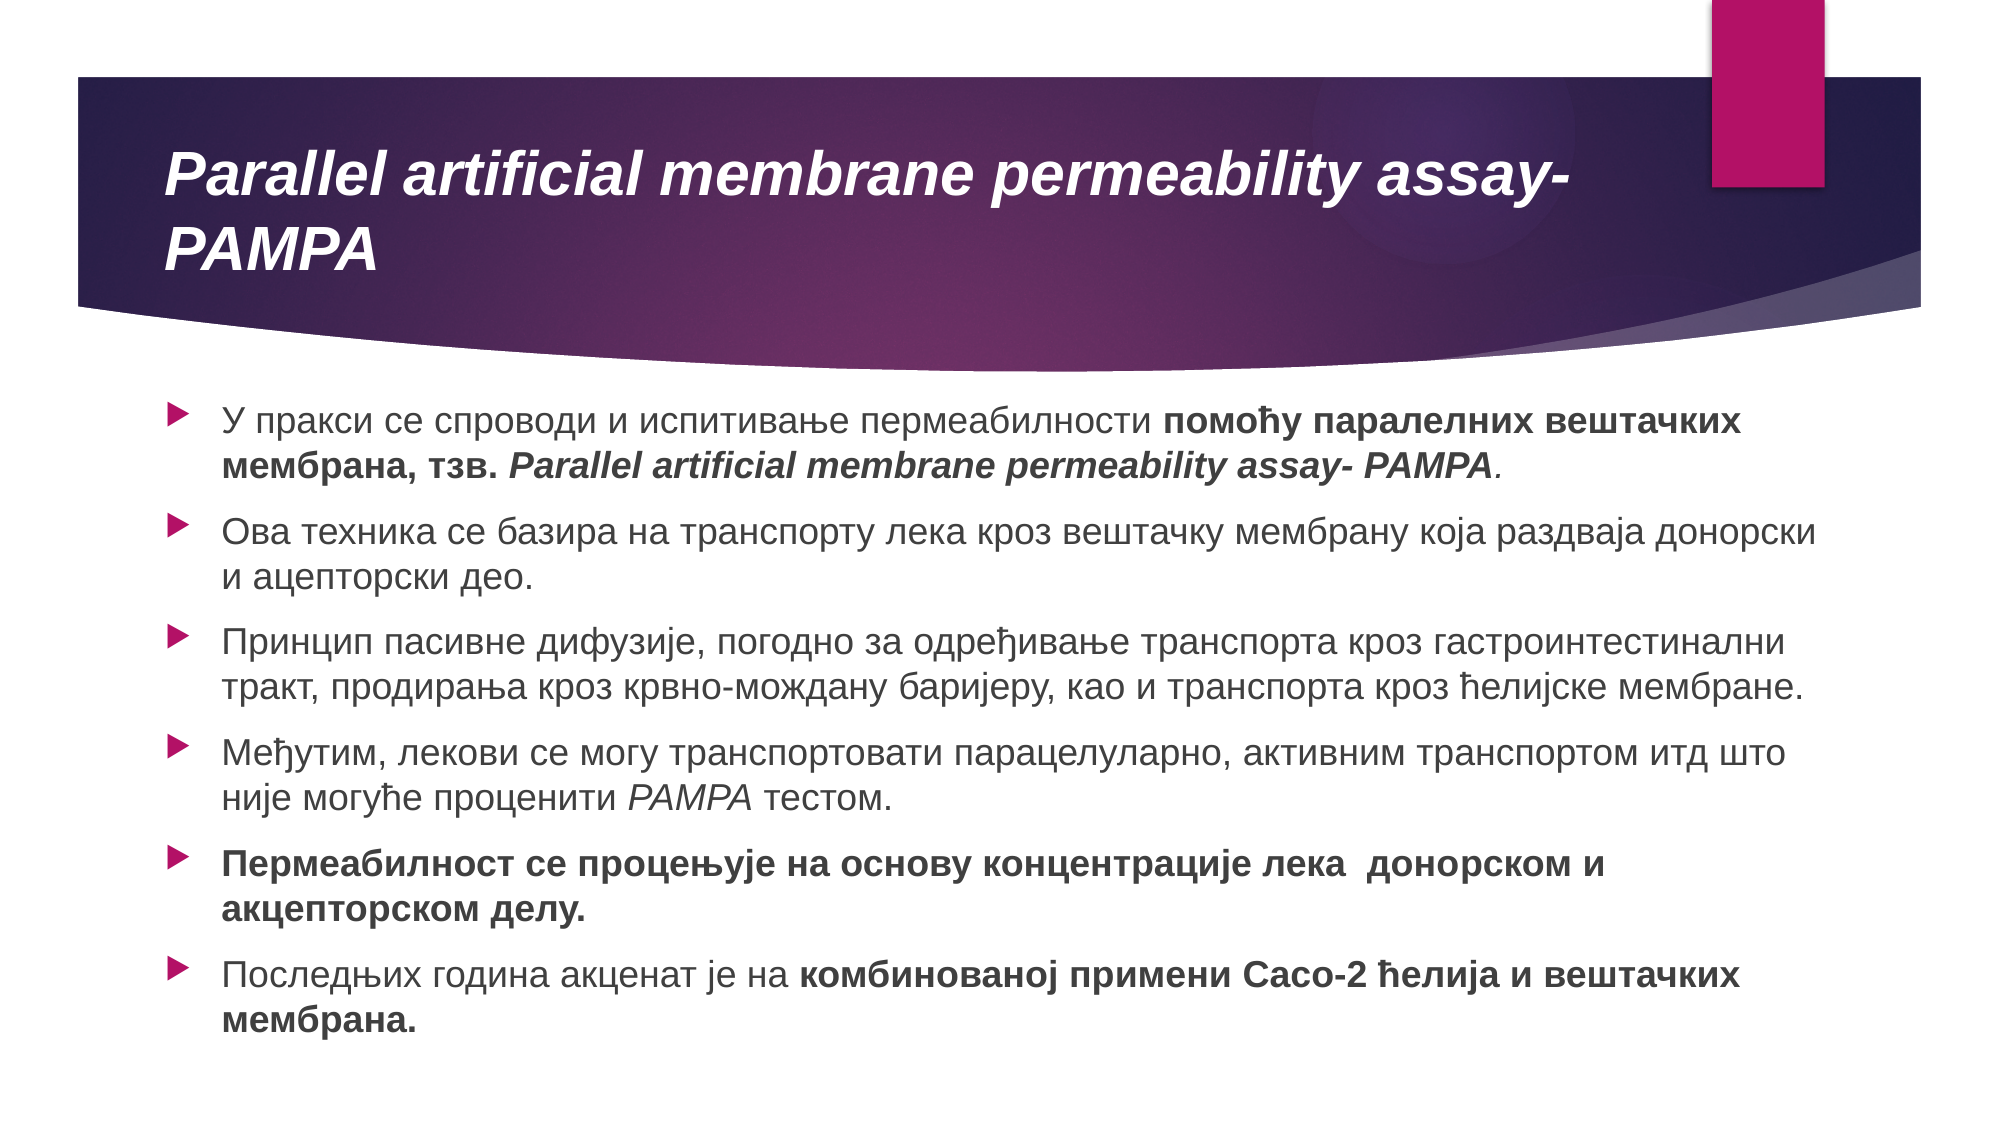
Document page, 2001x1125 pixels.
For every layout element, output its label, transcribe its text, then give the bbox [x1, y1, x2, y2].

list У пракси се спроводи и испитивање пермеабилности помоћу паралелних вештачких мембрана, тзв. Parallel artificial membrane permeability assay- PAMPA. Ова техника се базира на транспорту лека кроз вештачку мембрану која раздваја донорски и ацепторски део. Принцип пасивне дифузије, погодно за одређивање транспорта кроз гастроинтестинални тракт, продирања кроз крвно-мождану баријеру, као и транспорта кроз ћелијске мембране. Међутим, лекови се могу транспортовати парацелуларно, активним транспортом итд што није могуће проценити PAMPA тестом. Пермеабилност се процењује на основу концентрације лека донорском и акцепторском делу. Последњих година акценат је на комбинованој примени Caco-2 ћелија и вештачких мембрана. [149, 388, 1850, 1091]
text_box Parallel artificial membrane permeability assay- PAMPA [149, 125, 1684, 291]
